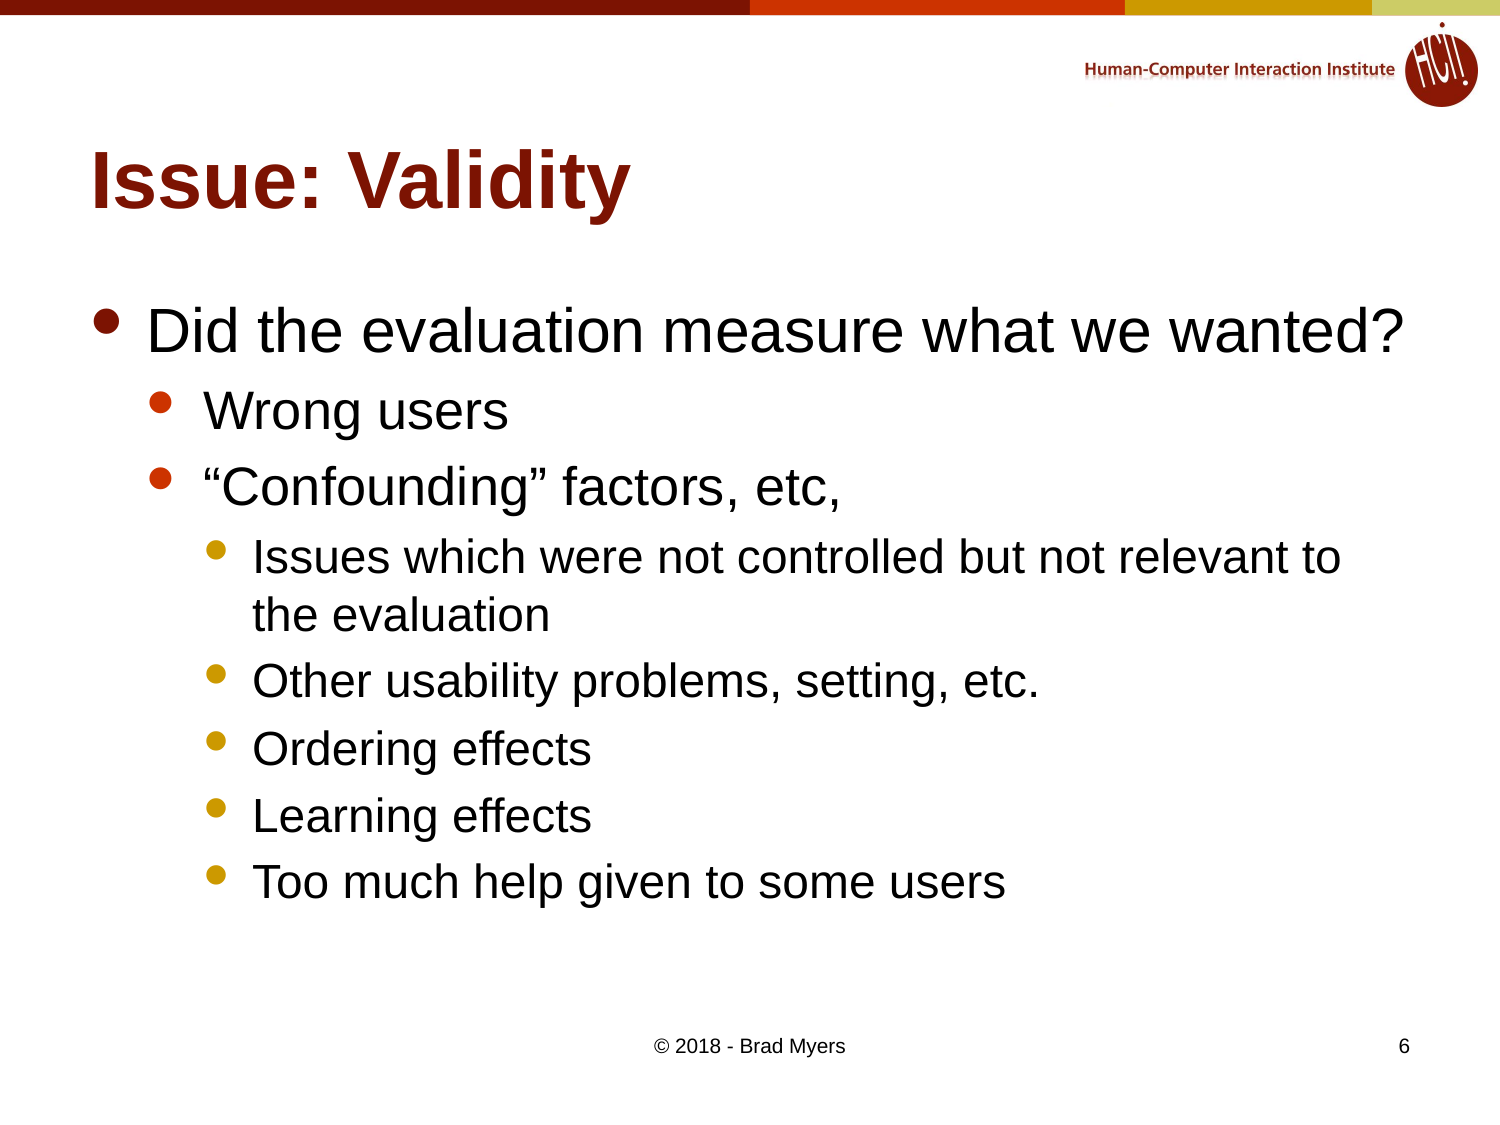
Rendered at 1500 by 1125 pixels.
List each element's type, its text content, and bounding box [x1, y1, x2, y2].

slide_number 6 [1074, 1024, 1426, 1101]
title Issue: Validity [74, 19, 1313, 233]
list Did the evaluation measure what we wanted? Wrong users “Confounding” factors, etc, Issues which were not controlled but not relevant to the evaluation Other usability problems, setting, etc. Ordering effects Learning effects Too much help given to some users [74, 281, 1426, 1006]
footer © 2018 - Brad Myers [512, 1024, 988, 1101]
picture [1313, 22, 1478, 107]
